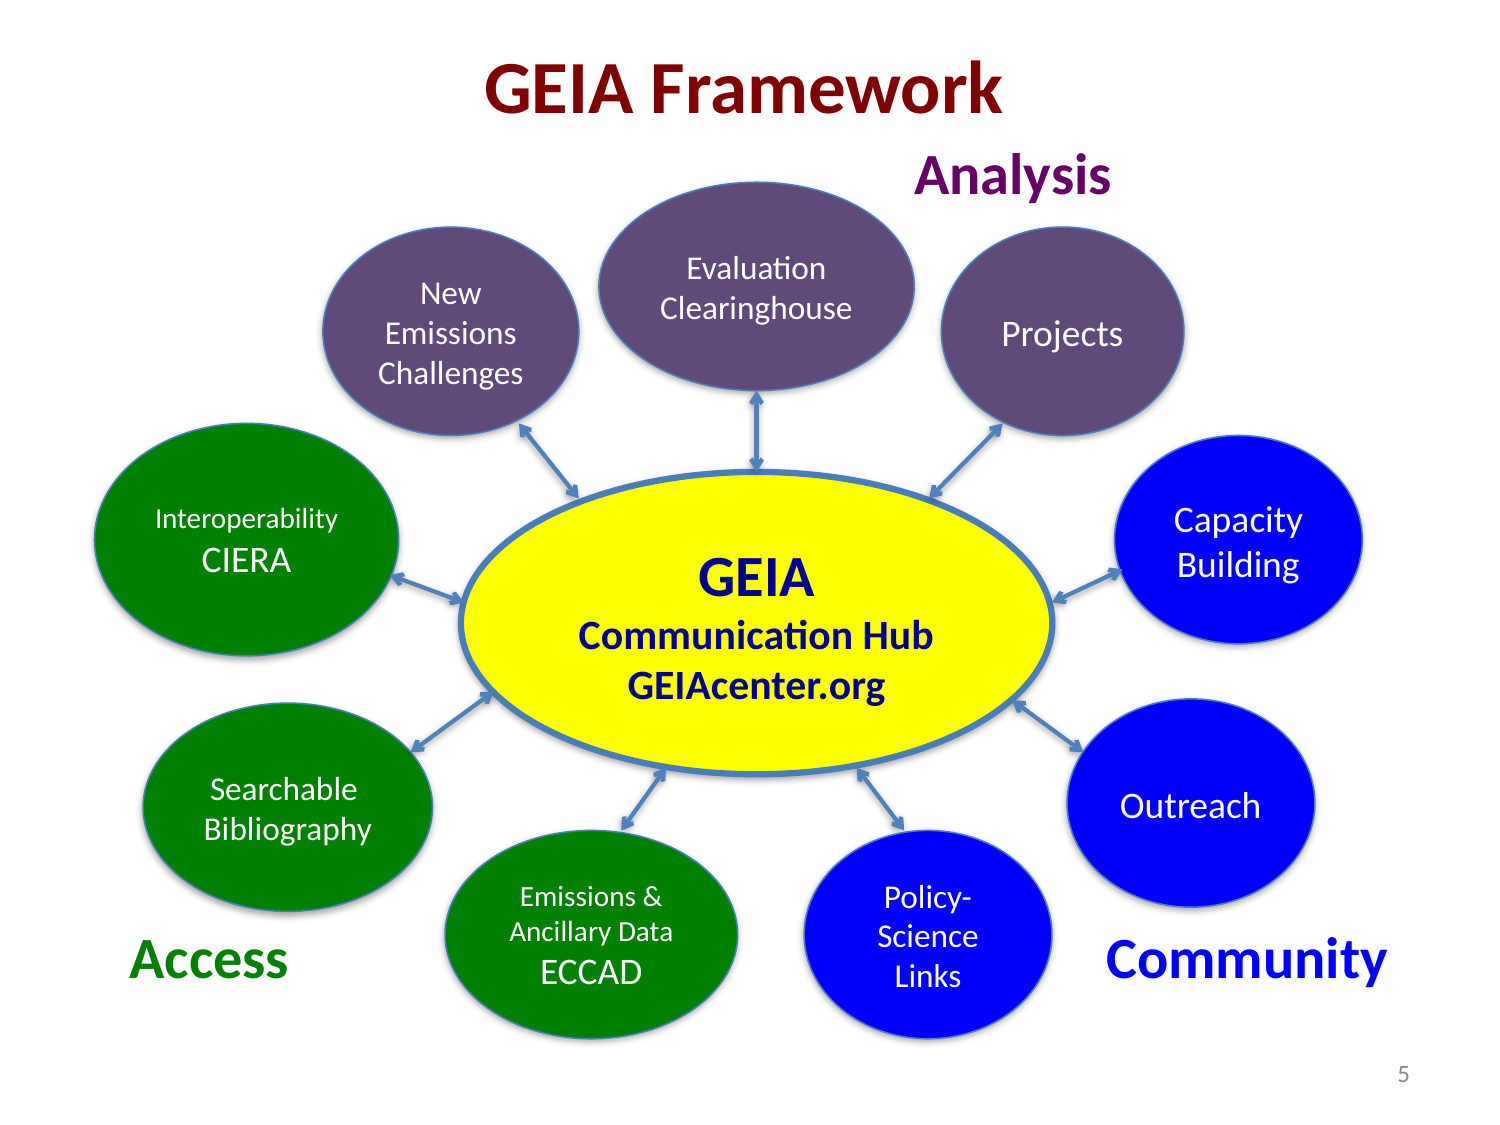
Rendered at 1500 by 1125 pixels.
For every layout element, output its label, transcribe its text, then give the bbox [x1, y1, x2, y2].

slide_number 5 [1074, 1046, 1425, 1103]
text_box GEIA Framework [469, 31, 1036, 126]
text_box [28, 128, 1462, 1039]
